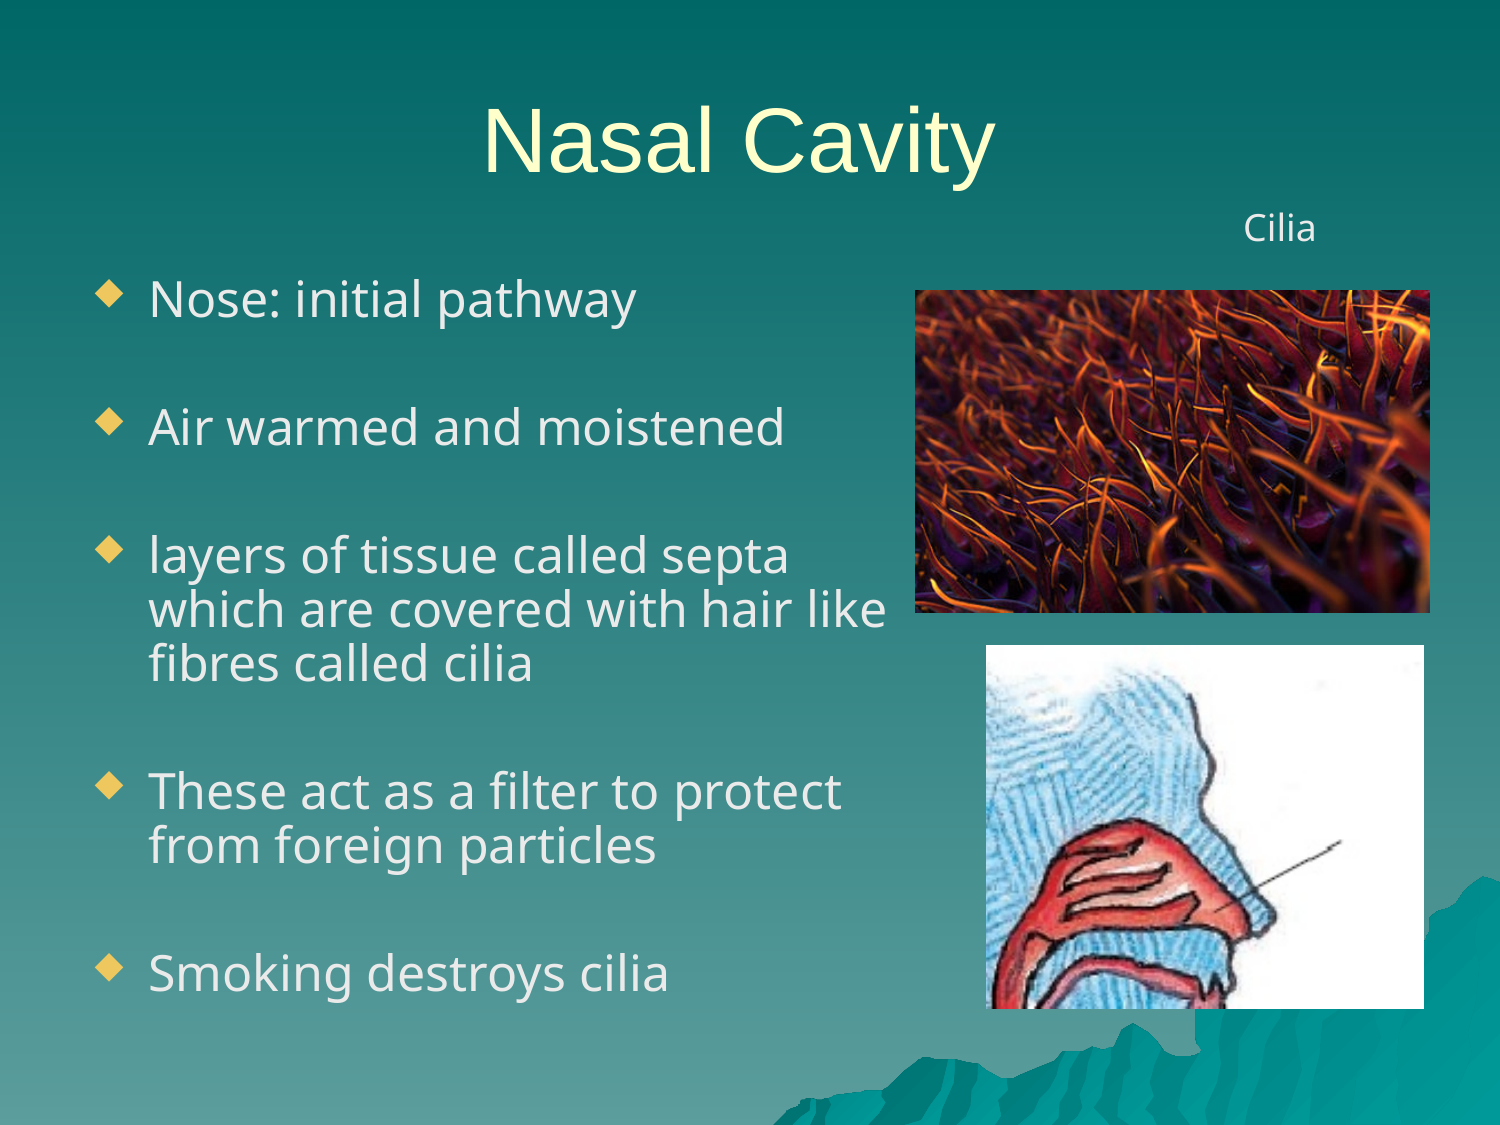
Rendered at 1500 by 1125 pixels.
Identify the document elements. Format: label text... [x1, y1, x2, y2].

picture [915, 290, 1430, 613]
picture [985, 644, 1424, 1010]
title Nasal Cavity [76, 42, 1428, 230]
list Nose: initial pathway Air warmed and moistened layers of tissue called septa which are covered with hair like fibres called cilia These act as a filter to protect from foreign particles Smoking destroys cilia [76, 266, 930, 1064]
text_box Cilia [1228, 196, 1500, 257]
